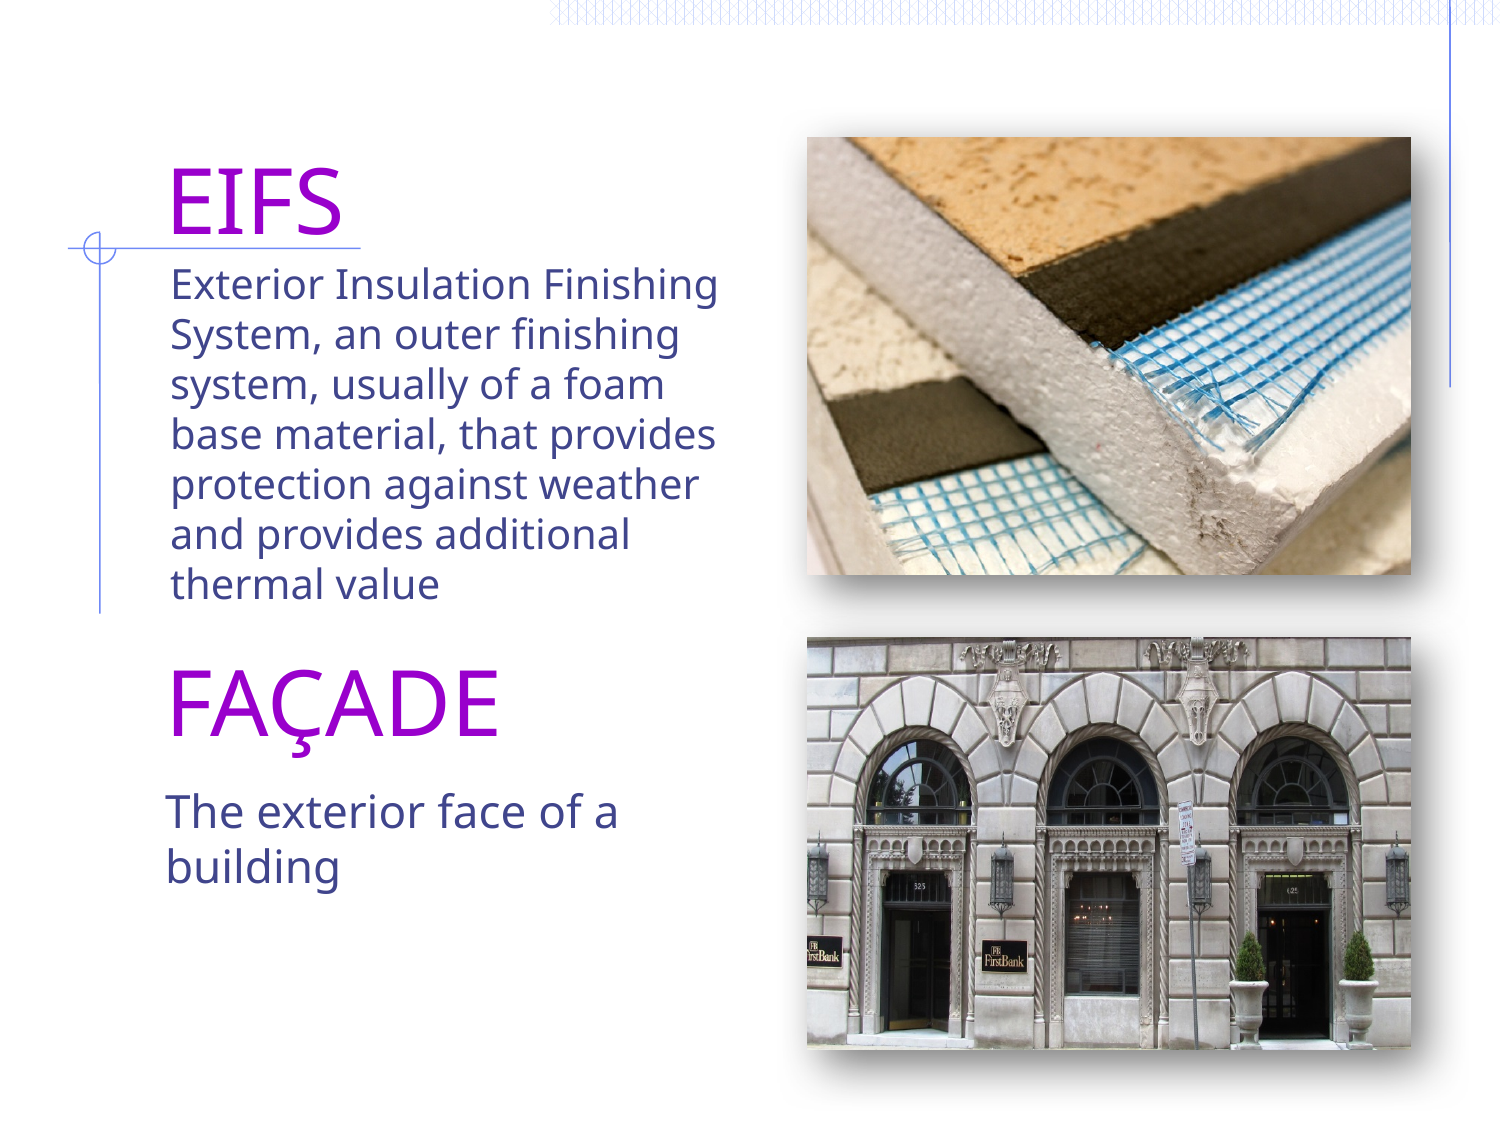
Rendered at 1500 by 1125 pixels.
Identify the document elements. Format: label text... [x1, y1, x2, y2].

picture [806, 137, 1411, 576]
list EIFS [150, 162, 792, 261]
list FAÇADE [150, 612, 1000, 763]
list The exterior face of a building [150, 774, 738, 1075]
list Exterior Insulation Finishing System, an outer finishing system, usually of a foam base material, that provides protection against weather and provides additional thermal value [155, 249, 750, 563]
picture [806, 637, 1411, 1051]
